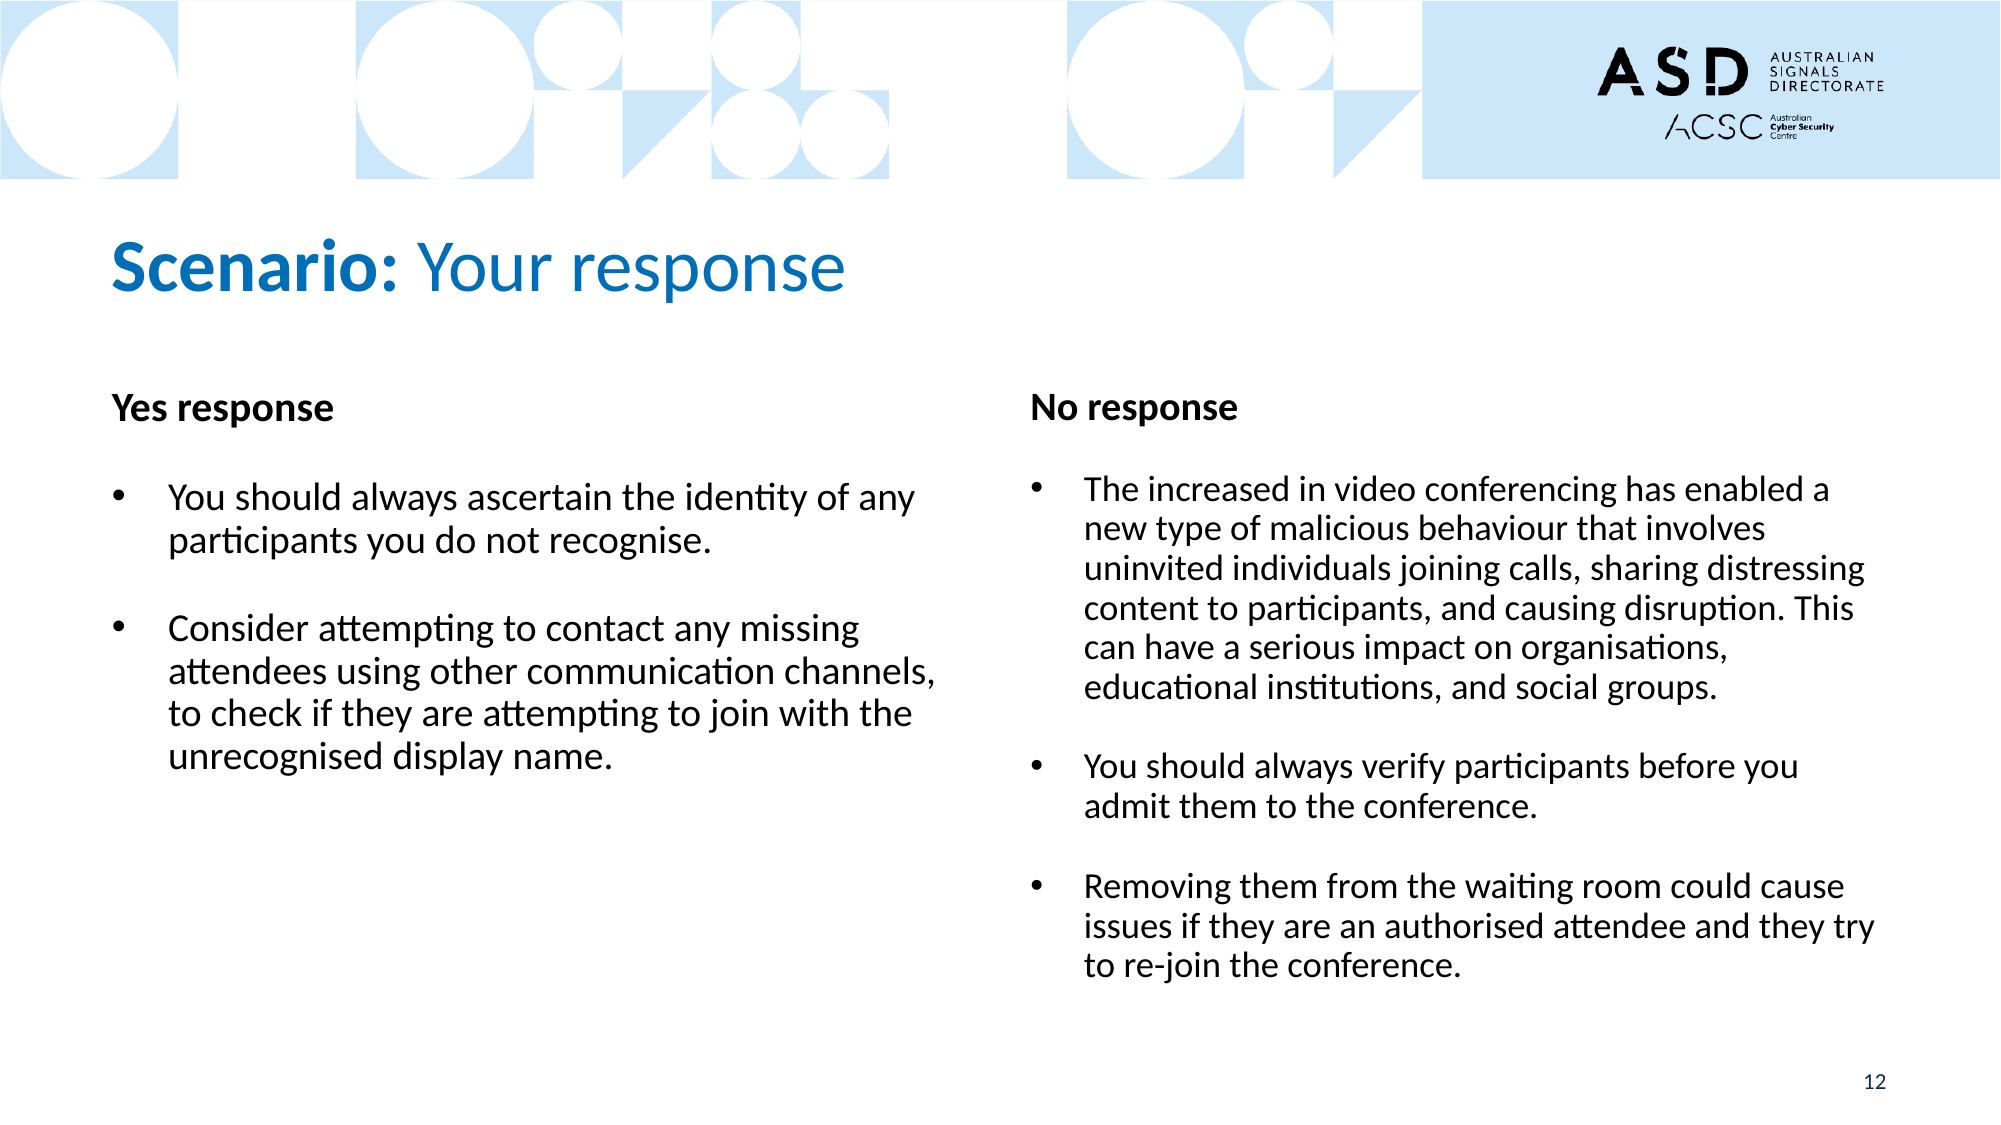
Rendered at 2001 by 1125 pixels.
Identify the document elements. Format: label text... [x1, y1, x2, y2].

picture [0, 0, 2001, 179]
slide_number 12 [1799, 1050, 1902, 1111]
list No response The increased in video conferencing has enabled a new type of malicious behaviour that involves uninvited individuals joining calls, sharing distressing content to participants, and causing disruption. This can have a serious impact on organisations, educational institutions, and social groups. You should always verify participants before you admit them to the conference. Removing them from the waiting room could cause issues if they are an authorised attendee and they try to re-join the conference. [1015, 378, 1902, 1007]
list Yes response You should always ascertain the identity of any participants you do not recognise. Consider attempting to contact any missing attendees using other communication channels, to check if they are attempting to join with the unrecognised display name. [96, 378, 983, 1007]
title Scenario: Your response [96, 207, 1902, 328]
